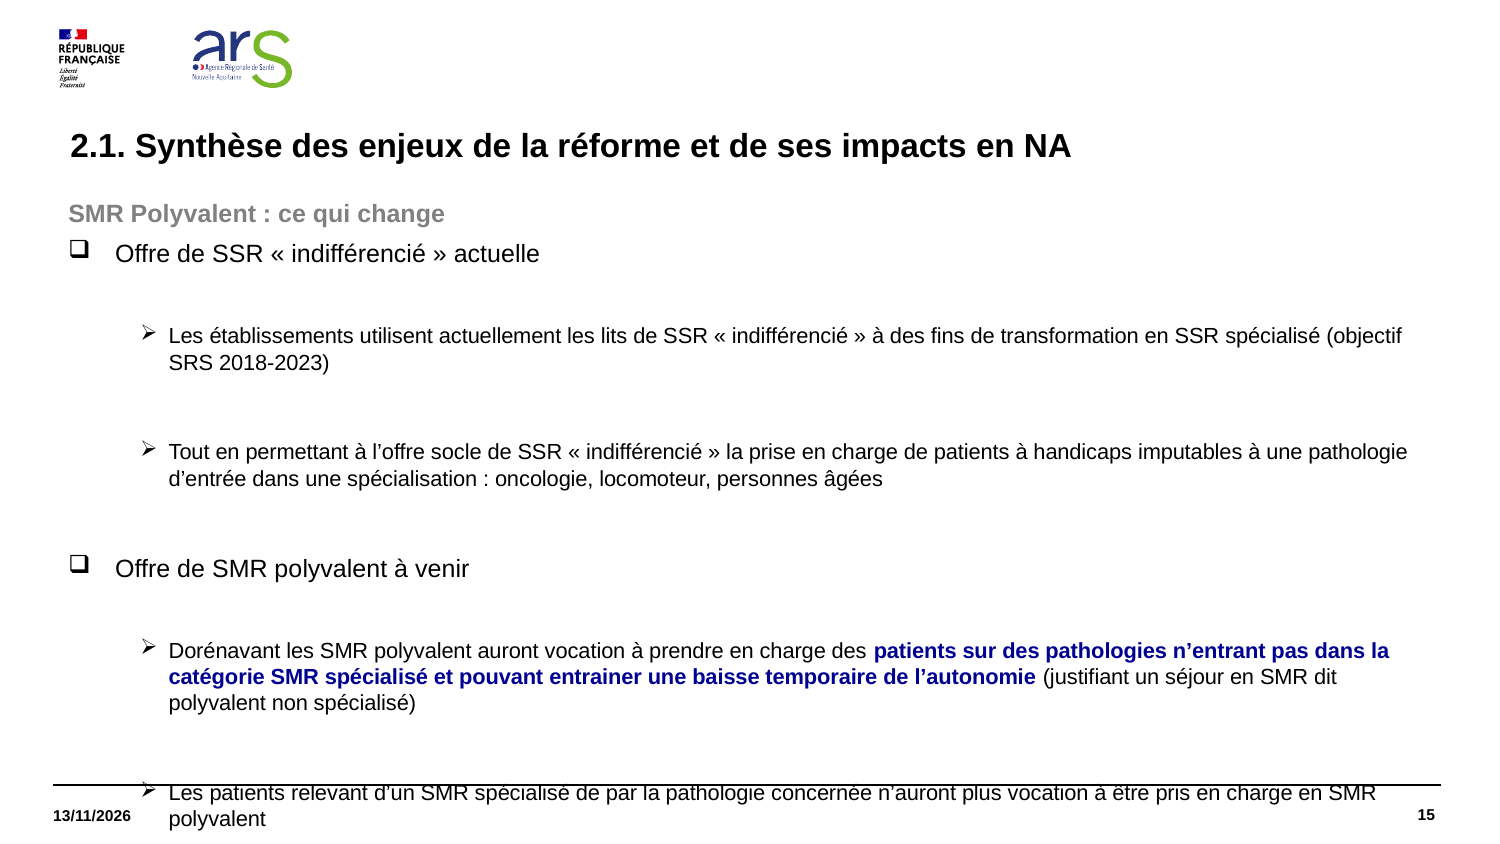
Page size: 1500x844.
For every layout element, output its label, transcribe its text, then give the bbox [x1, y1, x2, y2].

list [53, 185, 1459, 765]
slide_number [53, 787, 252, 844]
list SMR Polyvalent : ce qui change Offre de SSR « indifférencié » actuelle Les établissements utilisent actuellement les lits de SSR « indifférencié » à des fins de transformation en SSR spécialisé (objectif SRS 2018-2023) Tout en permettant à l’offre socle de SSR « indifférencié » la prise en charge de patients à handicaps imputables à une pathologie d’entrée dans une spécialisation : oncologie, locomoteur, personnes âgées Offre de SMR polyvalent à venir Dorénavant les SMR polyvalent auront vocation à prendre en charge des patients sur des pathologies n’entrant pas dans la catégorie SMR spécialisé et pouvant entrainer une baisse temporaire de l’autonomie (justifiant un séjour en SMR dit polyvalent non spécialisé) Les patients relevant d’un SMR spécialisé de par la pathologie concernée n’auront plus vocation à être pris en charge en SMR polyvalent [53, 197, 1436, 753]
picture [192, 30, 292, 88]
picture [47, 17, 136, 107]
slide_number 15 [1213, 784, 1436, 844]
title 2.1. Synthèse des enjeux de la réforme et de ses impacts en NA [53, 102, 1436, 192]
